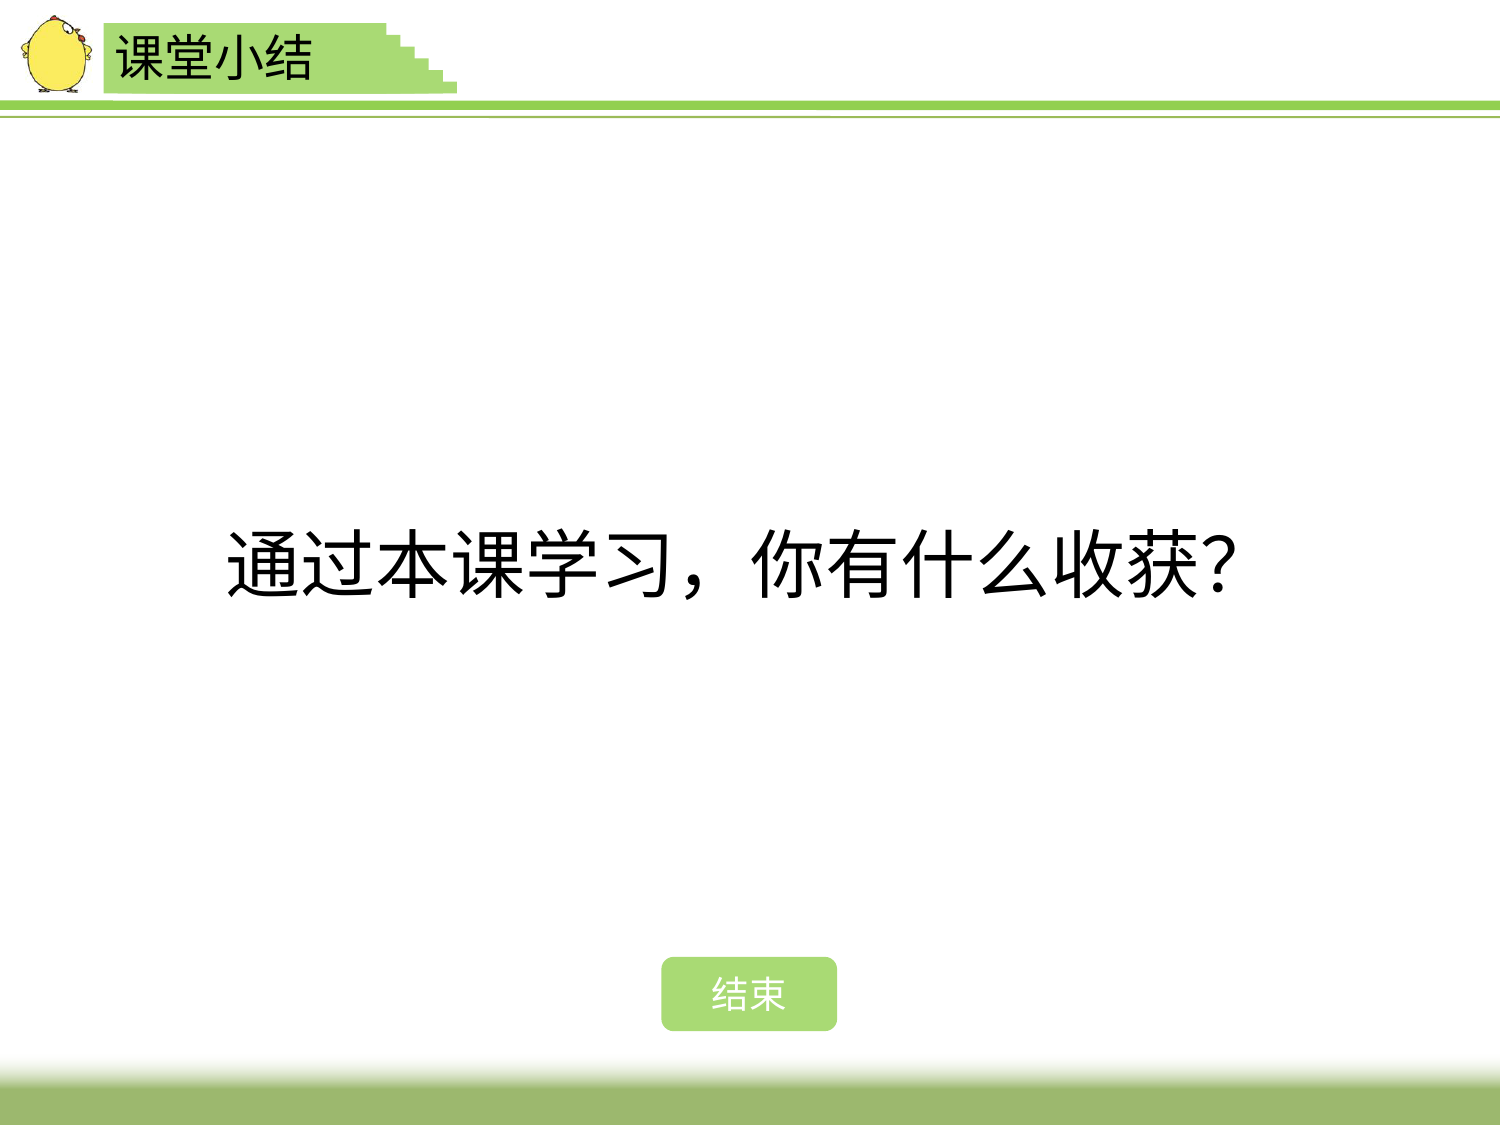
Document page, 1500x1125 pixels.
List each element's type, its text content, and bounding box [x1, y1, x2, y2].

list 课堂小结 [99, 3, 733, 110]
picture [20, 15, 93, 93]
title 通过本课学习，你有什么收获？ [158, 468, 1342, 657]
